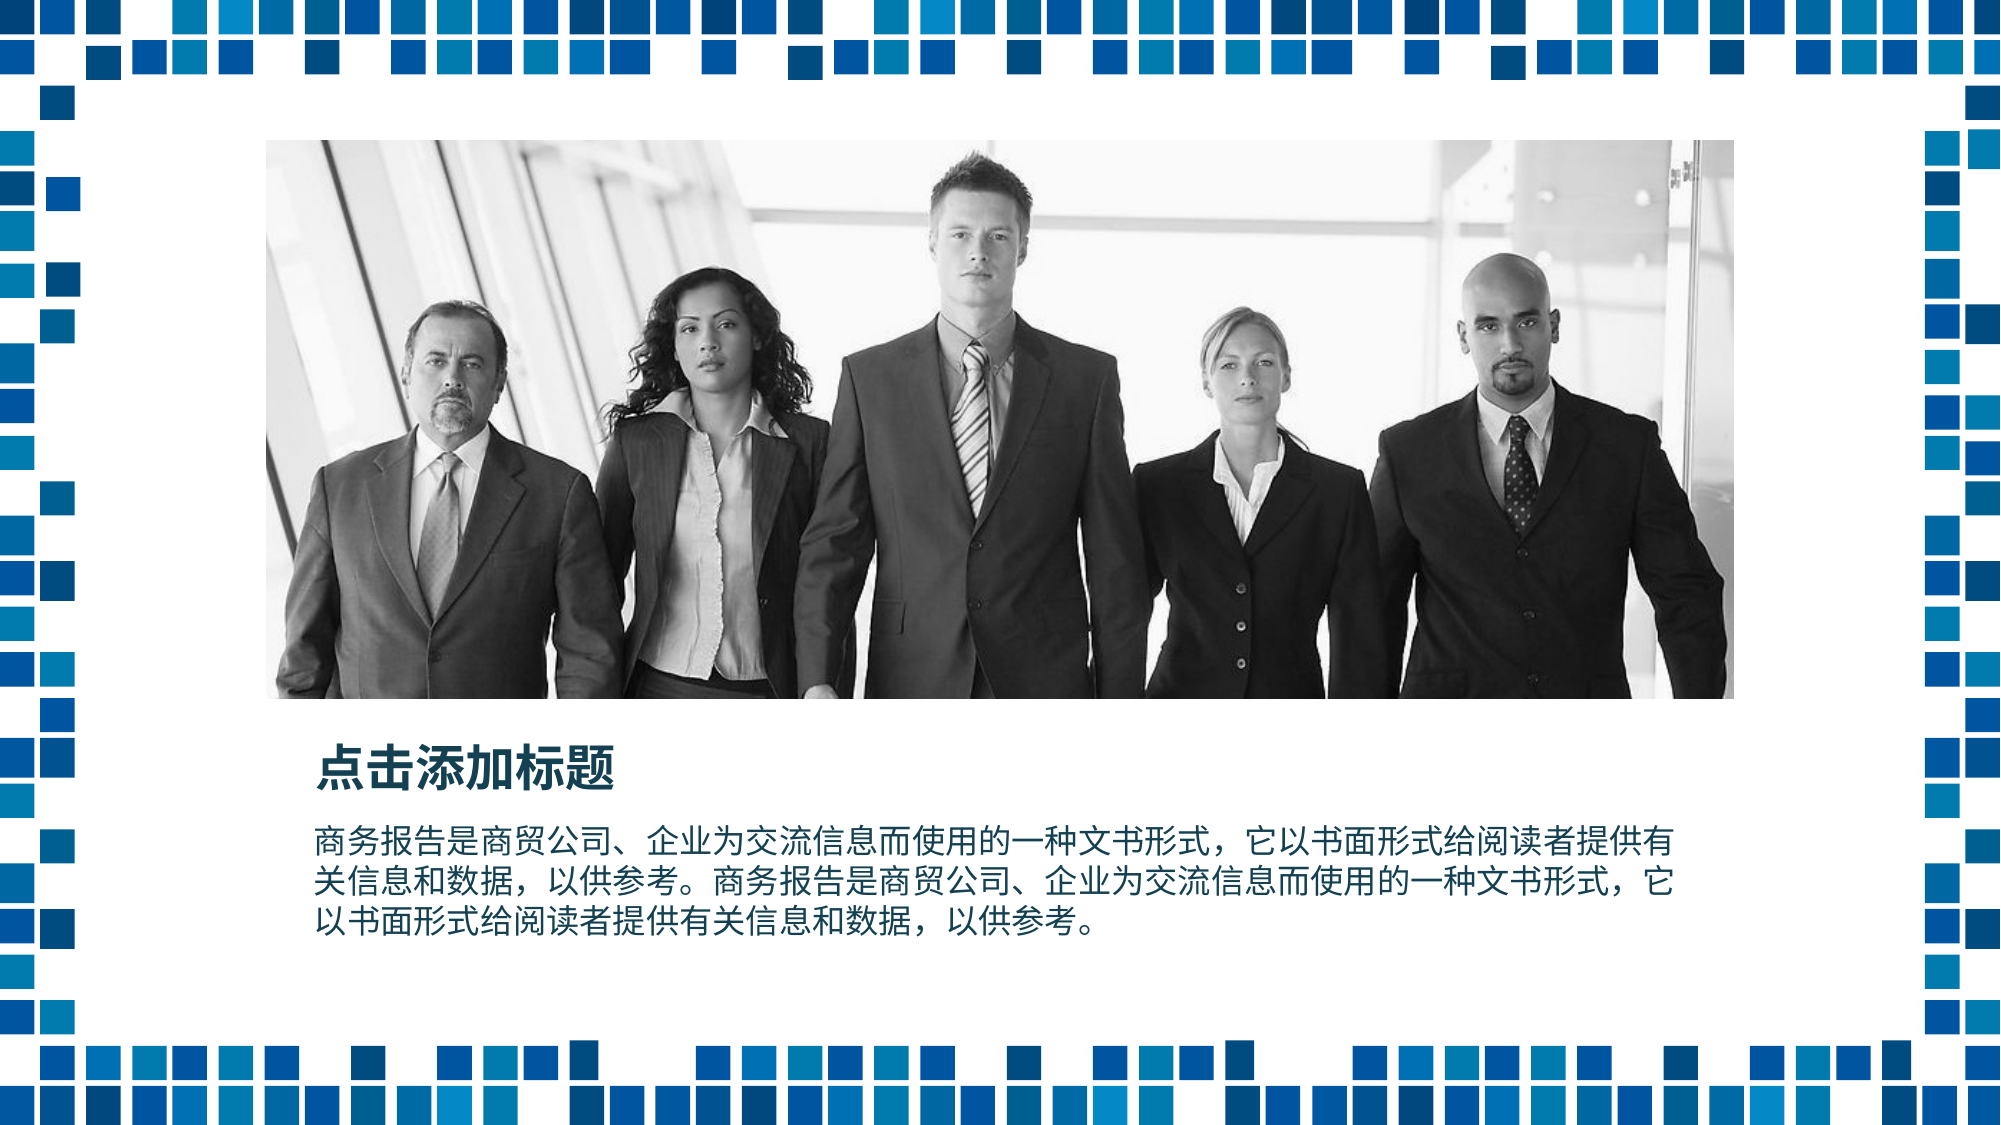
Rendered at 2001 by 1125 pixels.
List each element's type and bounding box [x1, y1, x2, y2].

text_box [1139, 0, 1174, 35]
text_box [1398, 1085, 1434, 1125]
text_box [1577, 1045, 1612, 1081]
text_box [788, 45, 823, 80]
text_box [1795, 1085, 1831, 1125]
text_box [437, 0, 472, 35]
text_box [1924, 395, 1960, 430]
text_box [1225, 0, 1260, 35]
text_box [1357, 0, 1393, 35]
text_box [0, 171, 35, 206]
text_box [1623, 40, 1658, 75]
text_box [0, 263, 35, 298]
text_box [1006, 1045, 1042, 1081]
text_box [132, 1045, 167, 1081]
text_box [1312, 1085, 1347, 1125]
text_box [1352, 1085, 1388, 1125]
text_box [218, 40, 254, 75]
text_box [0, 1085, 35, 1125]
text_box [391, 0, 426, 35]
text_box [46, 262, 81, 297]
text_box [874, 1045, 909, 1081]
text_box [1796, 0, 1831, 35]
text_box [1882, 1040, 1912, 1081]
text_box [1965, 737, 2000, 778]
text_box [345, 0, 380, 35]
text_box [1965, 1000, 2000, 1035]
text_box [569, 40, 605, 75]
text_box [351, 1085, 386, 1125]
text_box [1577, 0, 1612, 35]
text_box [1092, 1085, 1128, 1125]
text_box [1965, 829, 2000, 864]
text_box [1179, 40, 1214, 75]
text_box [741, 0, 777, 35]
text_box [1398, 1045, 1434, 1081]
text_box [86, 1085, 121, 1125]
text_box [569, 1085, 605, 1125]
text_box [1749, 1045, 1785, 1081]
text_box [874, 1085, 909, 1125]
text_box [1842, 0, 1877, 35]
text_box [132, 40, 167, 75]
text_box [1404, 0, 1440, 35]
text_box [655, 0, 691, 35]
text_box [1796, 40, 1831, 75]
text_box [0, 515, 35, 556]
text_box [1965, 909, 2000, 949]
text_box [437, 1045, 472, 1081]
text_box [483, 1045, 518, 1081]
text_box [609, 40, 651, 75]
text_box [86, 45, 121, 80]
text_box [0, 908, 35, 944]
text_box [655, 1085, 691, 1125]
text_box [1709, 1085, 1744, 1125]
text_box [1444, 1085, 1480, 1125]
text_box [0, 1000, 35, 1035]
text_box [1531, 1085, 1566, 1125]
text_box [0, 131, 35, 166]
text_box [920, 0, 955, 35]
text_box [1968, 129, 2000, 170]
text_box [1925, 171, 1960, 206]
text_box [304, 1085, 340, 1125]
text_box [1882, 40, 1917, 75]
text_box [1882, 1085, 1917, 1125]
text_box [1577, 40, 1612, 75]
text_box [40, 1045, 75, 1081]
text_box [1225, 40, 1260, 75]
text_box [1225, 1040, 1255, 1081]
text_box [1965, 652, 2000, 687]
text_box [172, 1045, 207, 1081]
text_box [920, 1085, 955, 1125]
text_box [1352, 1045, 1388, 1081]
text_box [437, 40, 472, 75]
text_box [1974, 0, 2000, 35]
text_box [1444, 1045, 1480, 1081]
text_box [299, 812, 1701, 948]
text_box [1092, 0, 1128, 35]
text_box [523, 40, 559, 75]
text_box [0, 561, 35, 596]
text_box [1139, 1085, 1174, 1125]
text_box [1795, 1045, 1831, 1081]
text_box [1092, 40, 1128, 75]
text_box [1531, 1045, 1566, 1081]
text_box [1484, 1045, 1520, 1081]
text_box [788, 1085, 823, 1125]
text_box [1179, 1045, 1214, 1081]
text_box [1225, 1085, 1260, 1125]
text_box [46, 177, 81, 212]
text_box [40, 698, 75, 733]
text_box [960, 1085, 995, 1125]
text_box [40, 481, 75, 516]
text_box [0, 211, 35, 251]
text_box [1924, 954, 1960, 989]
text_box [1924, 783, 1960, 818]
text_box [874, 40, 909, 75]
text_box [1882, 0, 1917, 35]
text_box [788, 1045, 823, 1081]
text_box [304, 0, 340, 35]
text_box [1965, 85, 2000, 120]
text_box [264, 1045, 300, 1081]
text_box [874, 0, 909, 35]
text_box [40, 0, 75, 35]
text_box [0, 954, 35, 989]
text_box [218, 1045, 254, 1081]
text_box [218, 0, 254, 35]
text_box [0, 863, 35, 904]
text_box [1965, 395, 2000, 430]
text_box [0, 388, 35, 424]
text_box [1965, 304, 2000, 345]
text_box [1491, 0, 1526, 35]
text_box [1968, 1085, 2000, 1125]
text_box [1265, 1085, 1301, 1125]
text_box [1965, 698, 2000, 733]
text_box [1006, 40, 1042, 75]
text_box [477, 0, 512, 35]
text_box [920, 40, 955, 75]
text_box [40, 909, 75, 949]
text_box [828, 1085, 863, 1125]
text_box [569, 1040, 599, 1081]
text_box [1052, 1085, 1088, 1125]
text_box [40, 1085, 75, 1125]
text_box [304, 40, 340, 75]
text_box [788, 0, 823, 35]
text_box [1924, 737, 1960, 778]
text_box [391, 40, 426, 75]
text_box [1836, 1045, 1871, 1081]
text_box [1922, 1085, 1957, 1125]
text_box [1924, 435, 1960, 470]
text_box [1709, 0, 1745, 35]
text_box [1924, 258, 1960, 299]
text_box [1749, 1085, 1785, 1125]
text_box [396, 1085, 432, 1125]
text_box [701, 40, 737, 75]
text_box [1139, 1045, 1174, 1081]
text_box [1092, 1045, 1128, 1081]
text_box [483, 1085, 518, 1125]
text_box [172, 1085, 207, 1125]
text_box [1965, 1045, 2000, 1081]
text_box [1842, 40, 1877, 75]
text_box [1928, 0, 1963, 35]
text_box [1623, 0, 1658, 35]
text_box [1271, 40, 1306, 75]
text_box [1924, 349, 1960, 385]
text_box [609, 1085, 645, 1125]
text_box [960, 0, 996, 35]
text_box [741, 1085, 777, 1125]
text_box [1924, 863, 1960, 904]
text_box [264, 1085, 300, 1125]
text_box [1965, 561, 2000, 601]
text_box [1179, 0, 1214, 35]
text_box [1311, 0, 1353, 35]
text_box [695, 1085, 731, 1125]
text_box [40, 85, 75, 120]
text_box [701, 0, 737, 35]
text_box [86, 0, 121, 35]
text_box [1965, 441, 2000, 476]
text_box [437, 1085, 472, 1125]
text_box [0, 606, 35, 641]
text_box [1663, 1045, 1698, 1081]
text_box [1271, 0, 1306, 35]
text_box [1663, 0, 1699, 35]
text_box [40, 829, 75, 864]
text_box [1924, 304, 1960, 339]
text_box [1924, 131, 1960, 166]
text_box [741, 1045, 777, 1081]
text_box [172, 0, 207, 35]
text_box [40, 737, 75, 778]
text_box [1311, 40, 1353, 75]
text_box [1663, 1085, 1698, 1125]
text_box [1006, 1085, 1042, 1125]
text_box [0, 0, 35, 35]
text_box [609, 0, 651, 35]
text_box [1617, 1085, 1652, 1125]
text_box [523, 0, 559, 35]
text_box [1749, 0, 1785, 35]
text_box [0, 737, 35, 778]
text_box [218, 1085, 254, 1125]
text_box [0, 652, 35, 687]
text_box [569, 0, 605, 35]
text_box [1139, 40, 1174, 75]
text_box [1928, 40, 1963, 75]
text_box [0, 435, 35, 470]
text_box [920, 1045, 955, 1081]
text_box [0, 343, 35, 384]
text_box [0, 783, 35, 818]
text_box [1924, 1000, 1960, 1035]
text_box [477, 40, 512, 75]
text_box [40, 652, 75, 687]
text_box [1046, 0, 1082, 35]
text_box [1445, 0, 1480, 35]
text_box [40, 1000, 75, 1035]
text_box [86, 1045, 121, 1081]
text_box [1484, 1085, 1520, 1125]
text_box [1924, 515, 1960, 556]
text_box [1924, 908, 1960, 944]
text_box [1974, 40, 2000, 75]
text_box [1006, 0, 1042, 35]
text_box [1709, 40, 1745, 75]
text_box [1924, 606, 1960, 641]
text_box [40, 561, 75, 601]
text_box [1924, 652, 1960, 687]
text_box [523, 1045, 559, 1081]
text_box [300, 728, 631, 804]
picture [266, 140, 1734, 699]
text_box [1491, 45, 1526, 80]
text_box [834, 40, 869, 75]
text_box [0, 40, 35, 75]
text_box [1537, 40, 1572, 75]
text_box [1924, 561, 1960, 596]
text_box [351, 1045, 386, 1081]
text_box [1577, 1085, 1612, 1125]
text_box [1404, 40, 1440, 75]
text_box [828, 1045, 863, 1081]
text_box [172, 40, 207, 75]
text_box [258, 0, 294, 35]
text_box [1965, 481, 2000, 516]
text_box [1925, 211, 1960, 251]
text_box [40, 309, 75, 344]
text_box [132, 1085, 167, 1125]
text_box [695, 1045, 731, 1081]
